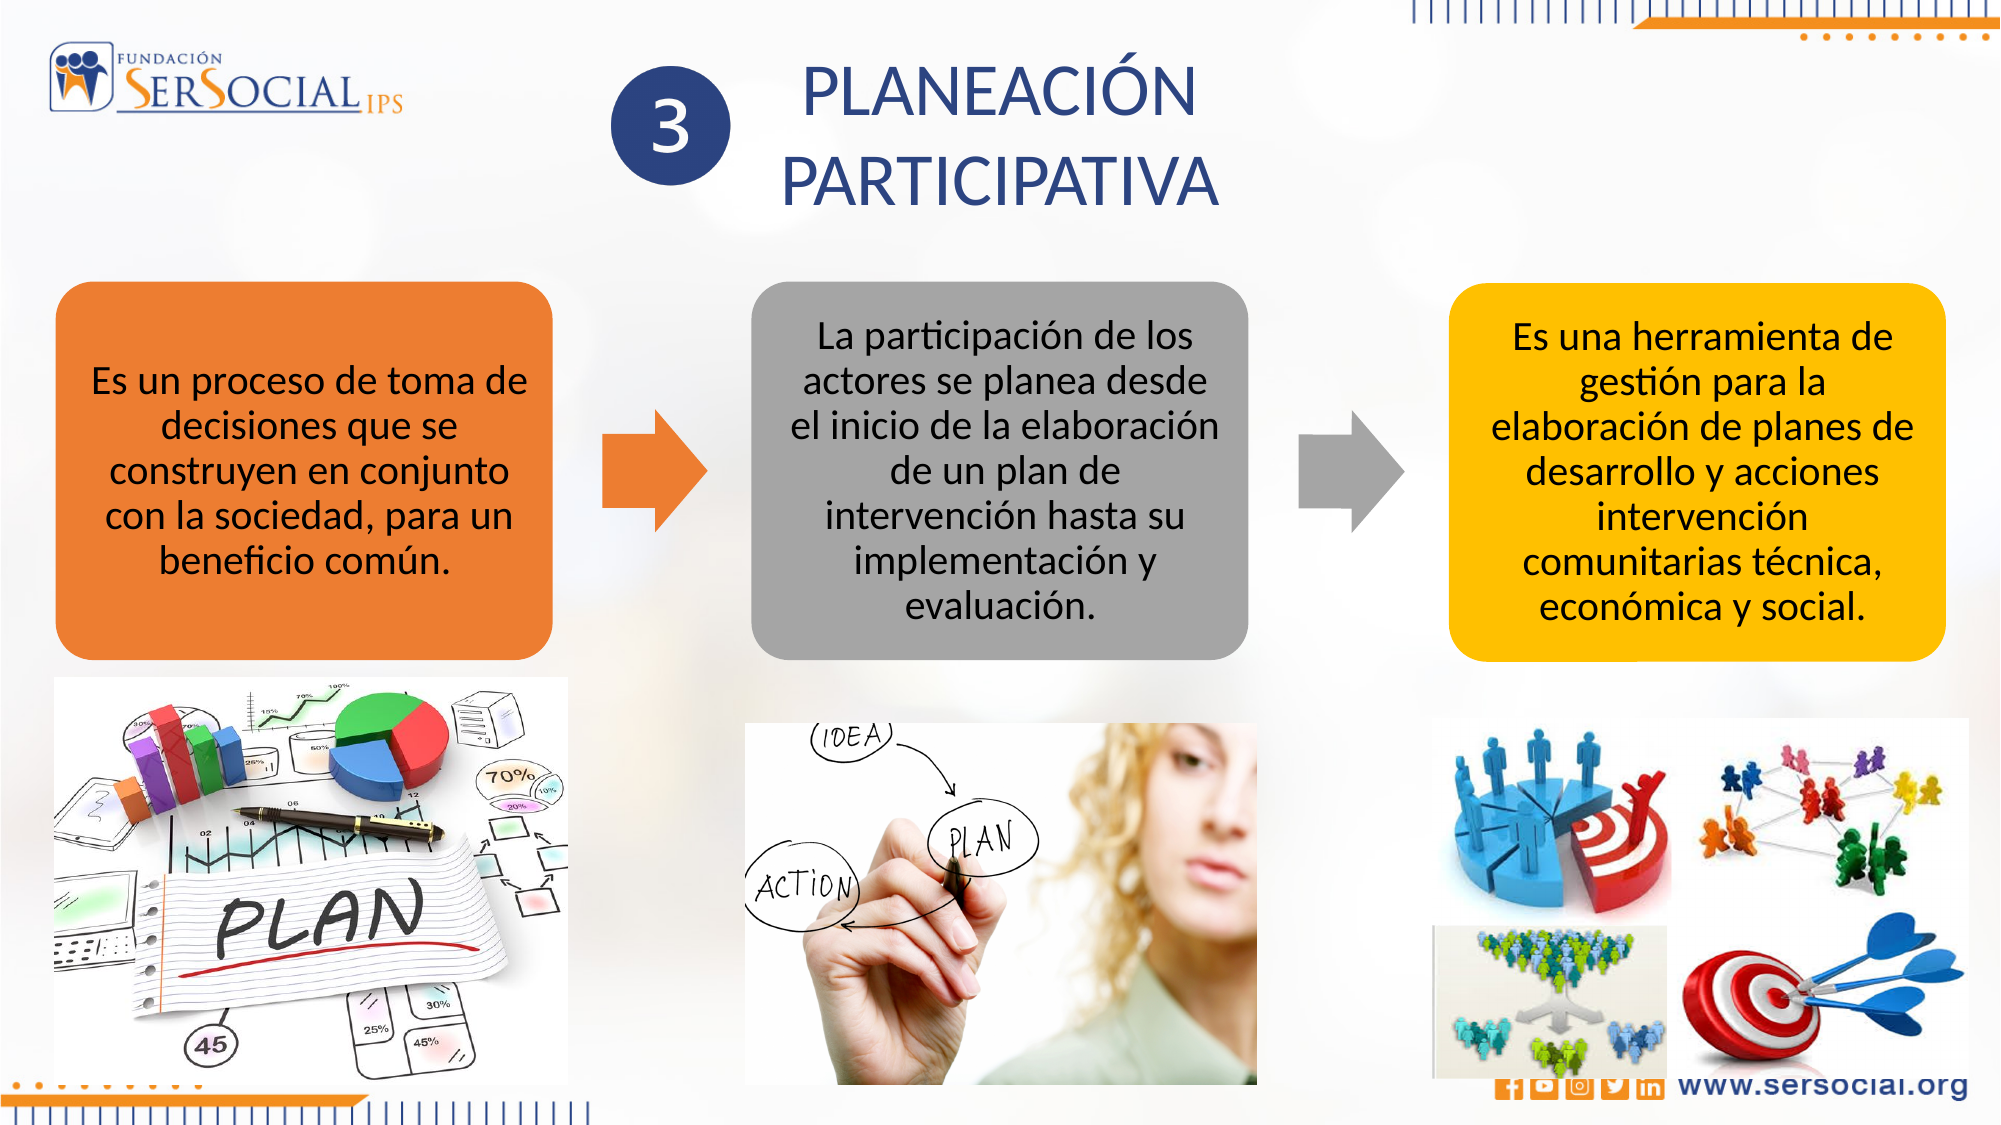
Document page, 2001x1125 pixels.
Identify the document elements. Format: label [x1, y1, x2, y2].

text_box [54, 217, 1946, 724]
picture [0, 0, 2000, 1125]
